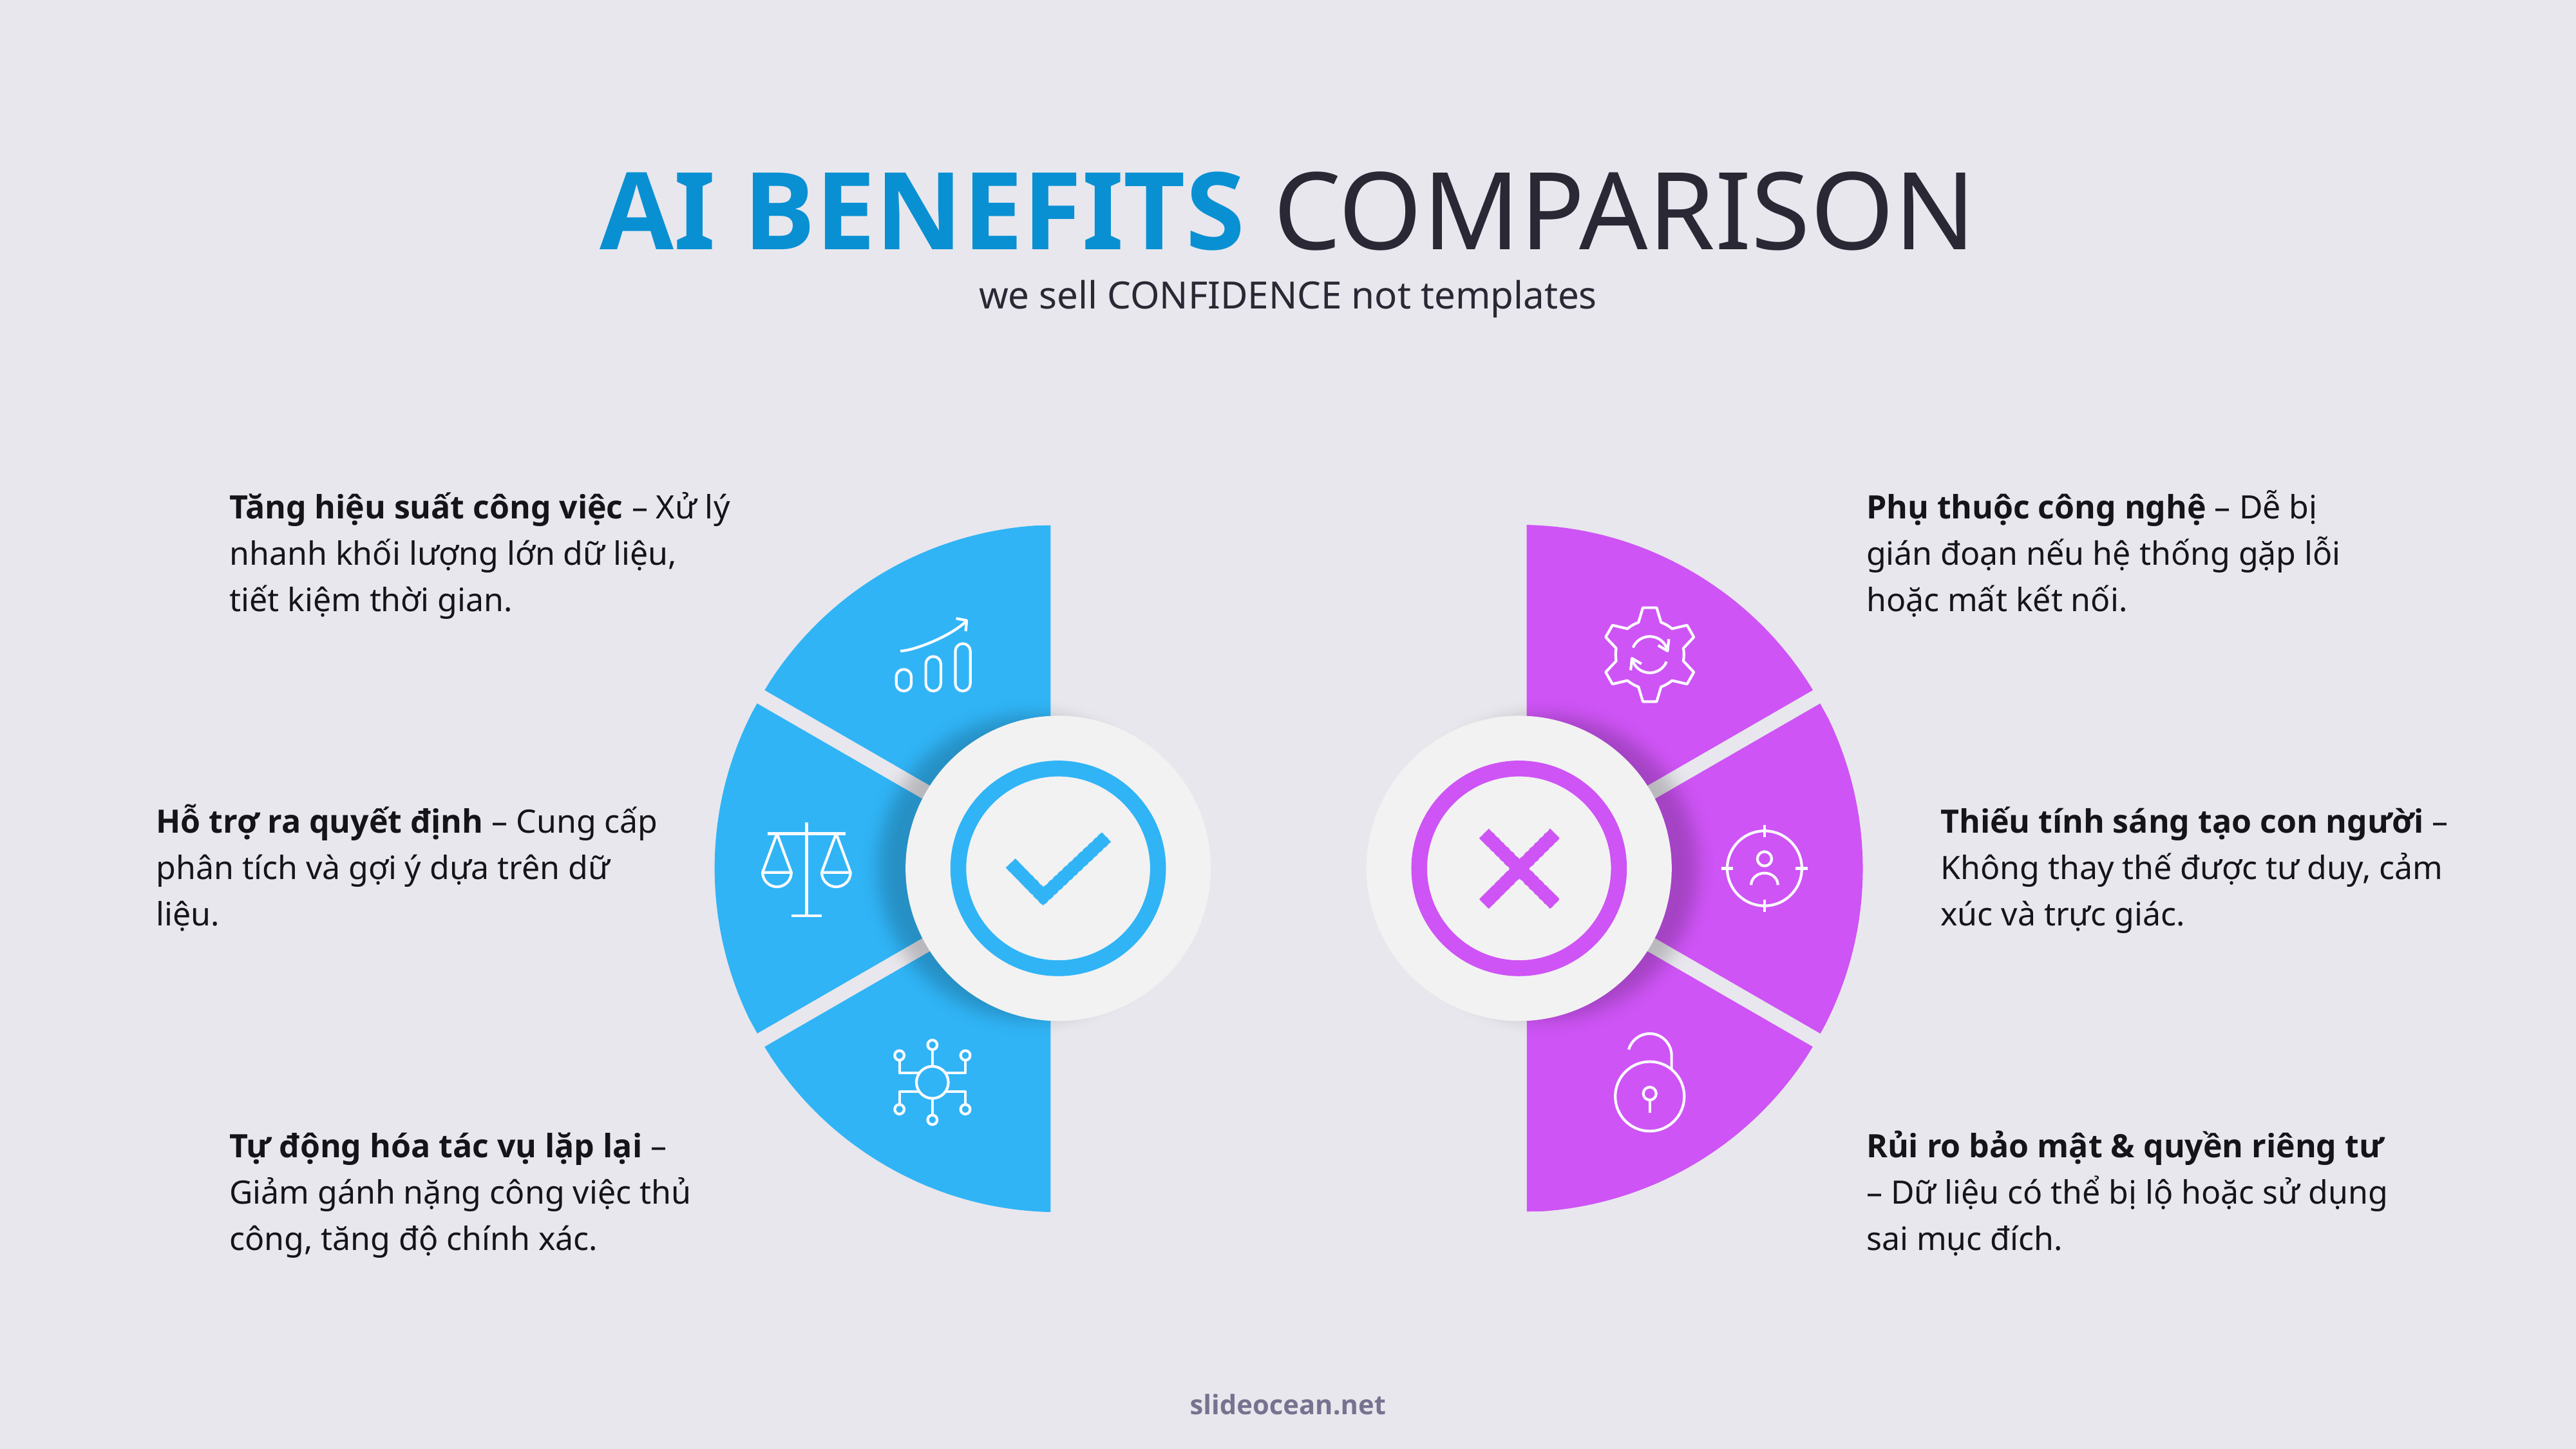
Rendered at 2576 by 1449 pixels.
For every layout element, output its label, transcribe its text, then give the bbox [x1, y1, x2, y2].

text_box [896, 669, 912, 692]
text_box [950, 760, 1166, 977]
text_box slideocean.net [1180, 1383, 1396, 1425]
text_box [1410, 760, 1627, 977]
text_box [900, 618, 967, 651]
text_box [895, 1040, 971, 1125]
text_box [1683, 702, 1864, 1036]
text_box [1526, 966, 1814, 1213]
text_box Hỗ trợ ra quyết định – Cung cấp phân tích và gợi ý dựa trên dữ liệu. [146, 788, 668, 937]
text_box [904, 714, 1212, 1022]
text_box [1721, 824, 1808, 913]
text_box Tự động hóa tác vụ lặp lại – Giảm gánh nặng công việc thủ công, tăng độ chính xác. [220, 1113, 742, 1262]
text_box [1615, 1034, 1685, 1132]
text_box [763, 524, 1052, 770]
text_box [763, 966, 1052, 1213]
text_box [925, 656, 941, 692]
text_box [1605, 607, 1694, 702]
text_box [762, 822, 851, 916]
text_box AI BENEFITS COMPARISON [590, 137, 1986, 276]
text_box [955, 643, 971, 692]
text_box Rủi ro bảo mật & quyền riêng tư – Dữ liệu có thể bị lộ hoặc sử dụng sai mục đích. [1857, 1113, 2400, 1262]
text_box Tăng hiệu suất công việc – Xử lý nhanh khối lượng lớn dữ liệu, tiết kiệm thời gian. [220, 474, 742, 623]
text_box [714, 702, 895, 1035]
text_box [1365, 714, 1673, 1022]
text_box [1526, 524, 1815, 770]
text_box we sell CONFIDENCE not templates [969, 266, 1607, 321]
text_box Phụ thuộc công nghệ – Dễ bị gián đoạn nếu hệ thống gặp lỗi hoặc mất kết nối. [1857, 474, 2400, 623]
text_box Thiếu tính sáng tạo con người – Không thay thế được tư duy, cảm xúc và trực giác. [1931, 788, 2475, 937]
